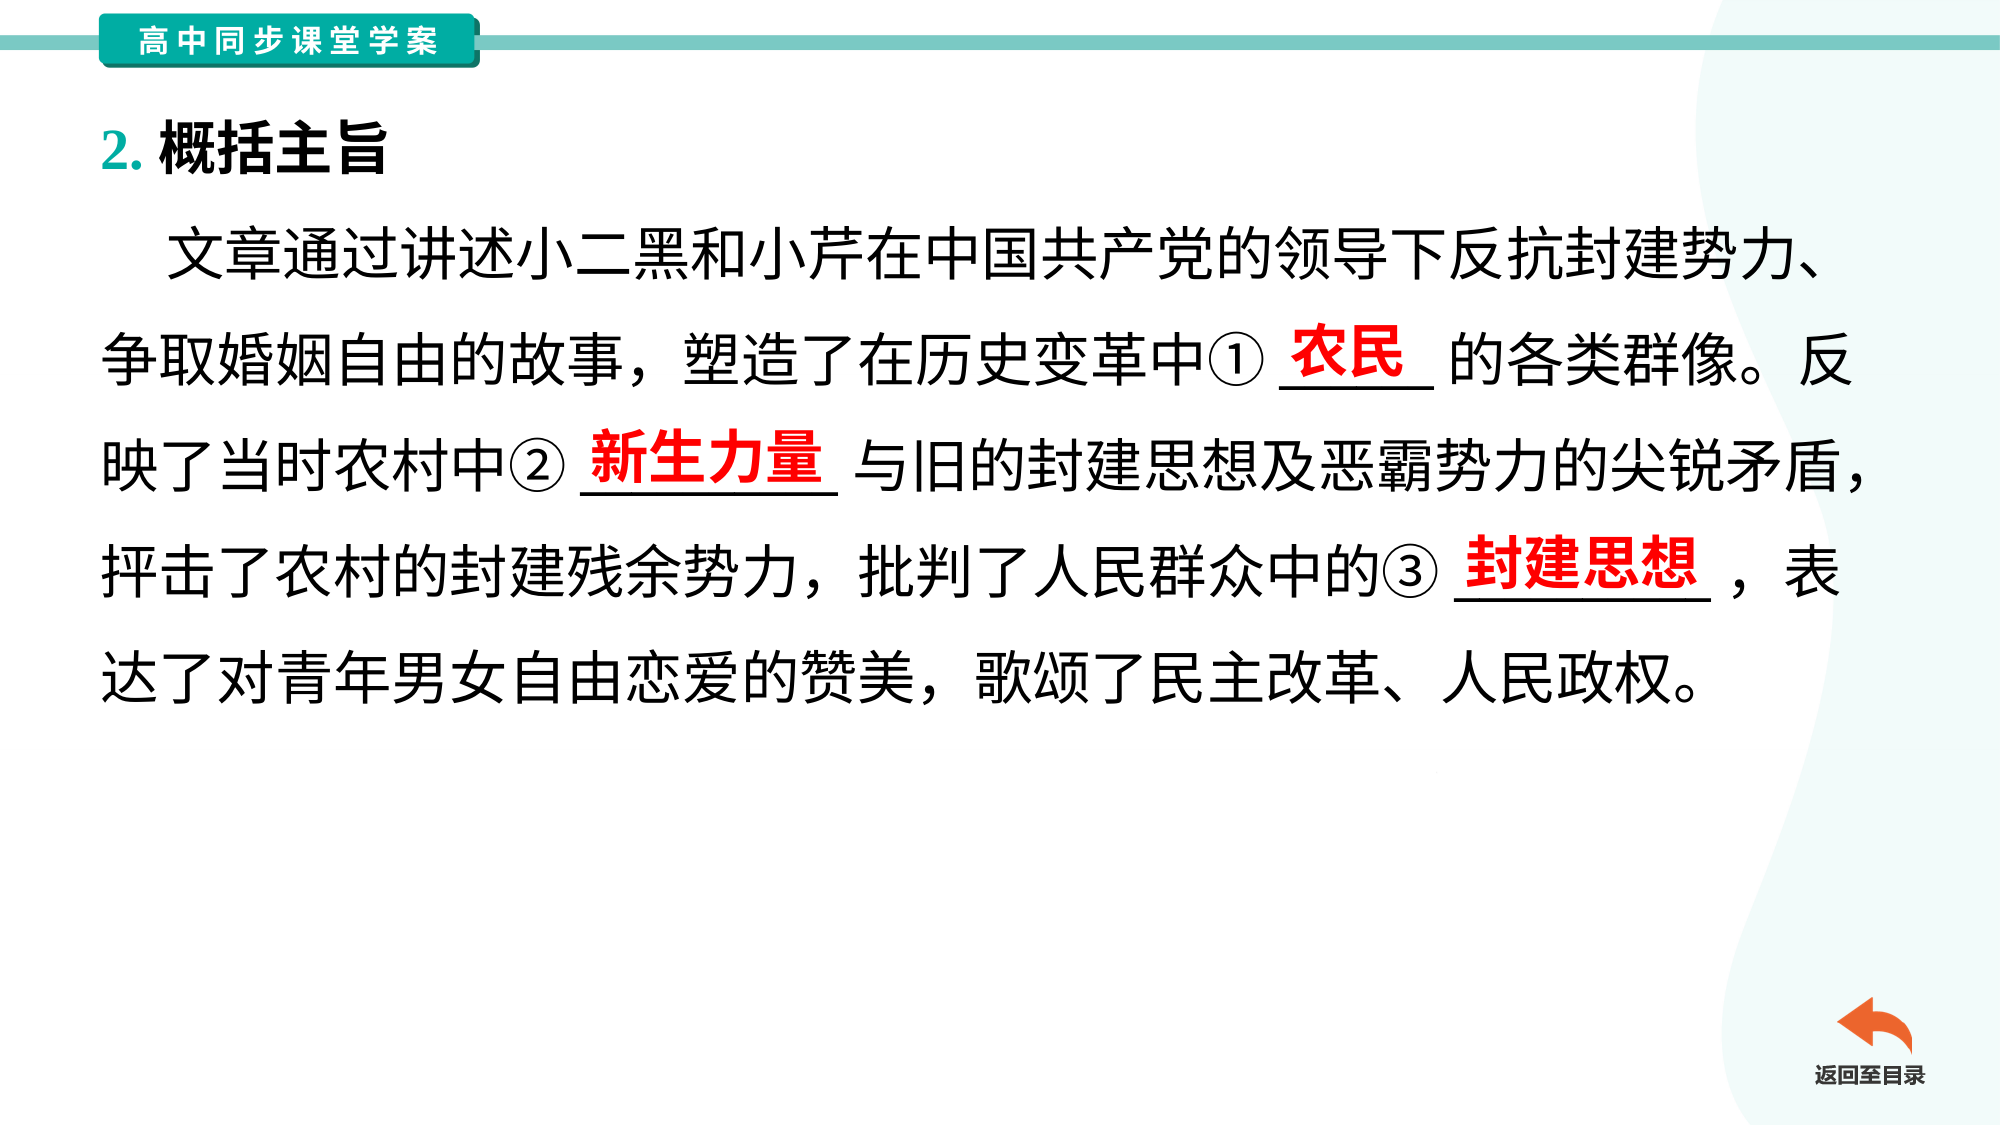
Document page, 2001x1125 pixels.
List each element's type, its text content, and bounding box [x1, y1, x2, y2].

text_box 农民 [1268, 281, 1429, 384]
text_box 新生力量 [568, 387, 846, 490]
text_box 封建思想 [1443, 494, 1721, 597]
picture [0, 0, 2000, 1125]
text_box 文章通过讲述小二黑和小芹在中国共产党的领导下反抗封建势力、 争取婚姻自由的故事，塑造了在历史变革中①______的各类群像。反 映了当时农村中②__________与旧的封建思想及恶霸势力的尖锐矛盾， 抨击了农村的封建残余势力，批判了人民群众中的③__________，表 达了对青年男女自由恋爱的赞美，歌颂了民主改革、人民政权。 [100, 180, 1899, 712]
text_box 2.概括主旨 [100, 76, 1899, 180]
